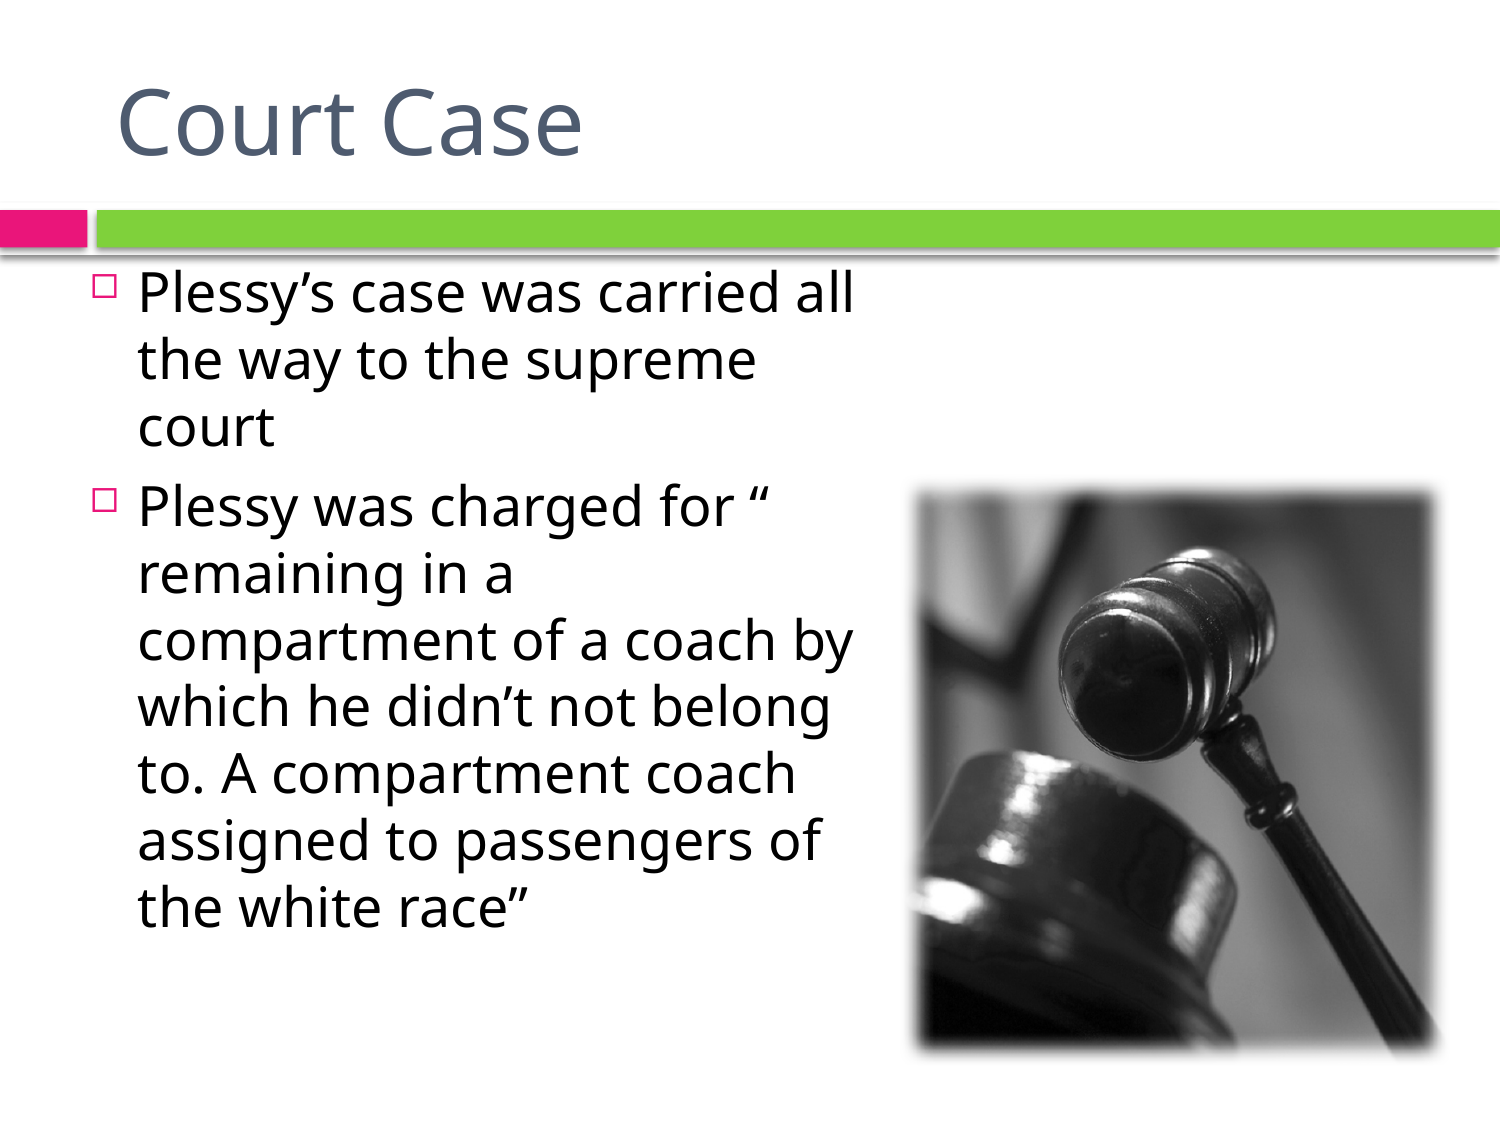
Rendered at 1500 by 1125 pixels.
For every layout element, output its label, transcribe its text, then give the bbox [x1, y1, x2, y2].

picture [899, 474, 1451, 1067]
title Court Case [100, 37, 1438, 200]
list Plessy’s case was carried all the way to the supreme court Plessy was charged for “ remaining in a compartment of a coach by which he didn’t not belong to. A compartment coach assigned to passengers of the white race” [75, 249, 888, 1000]
